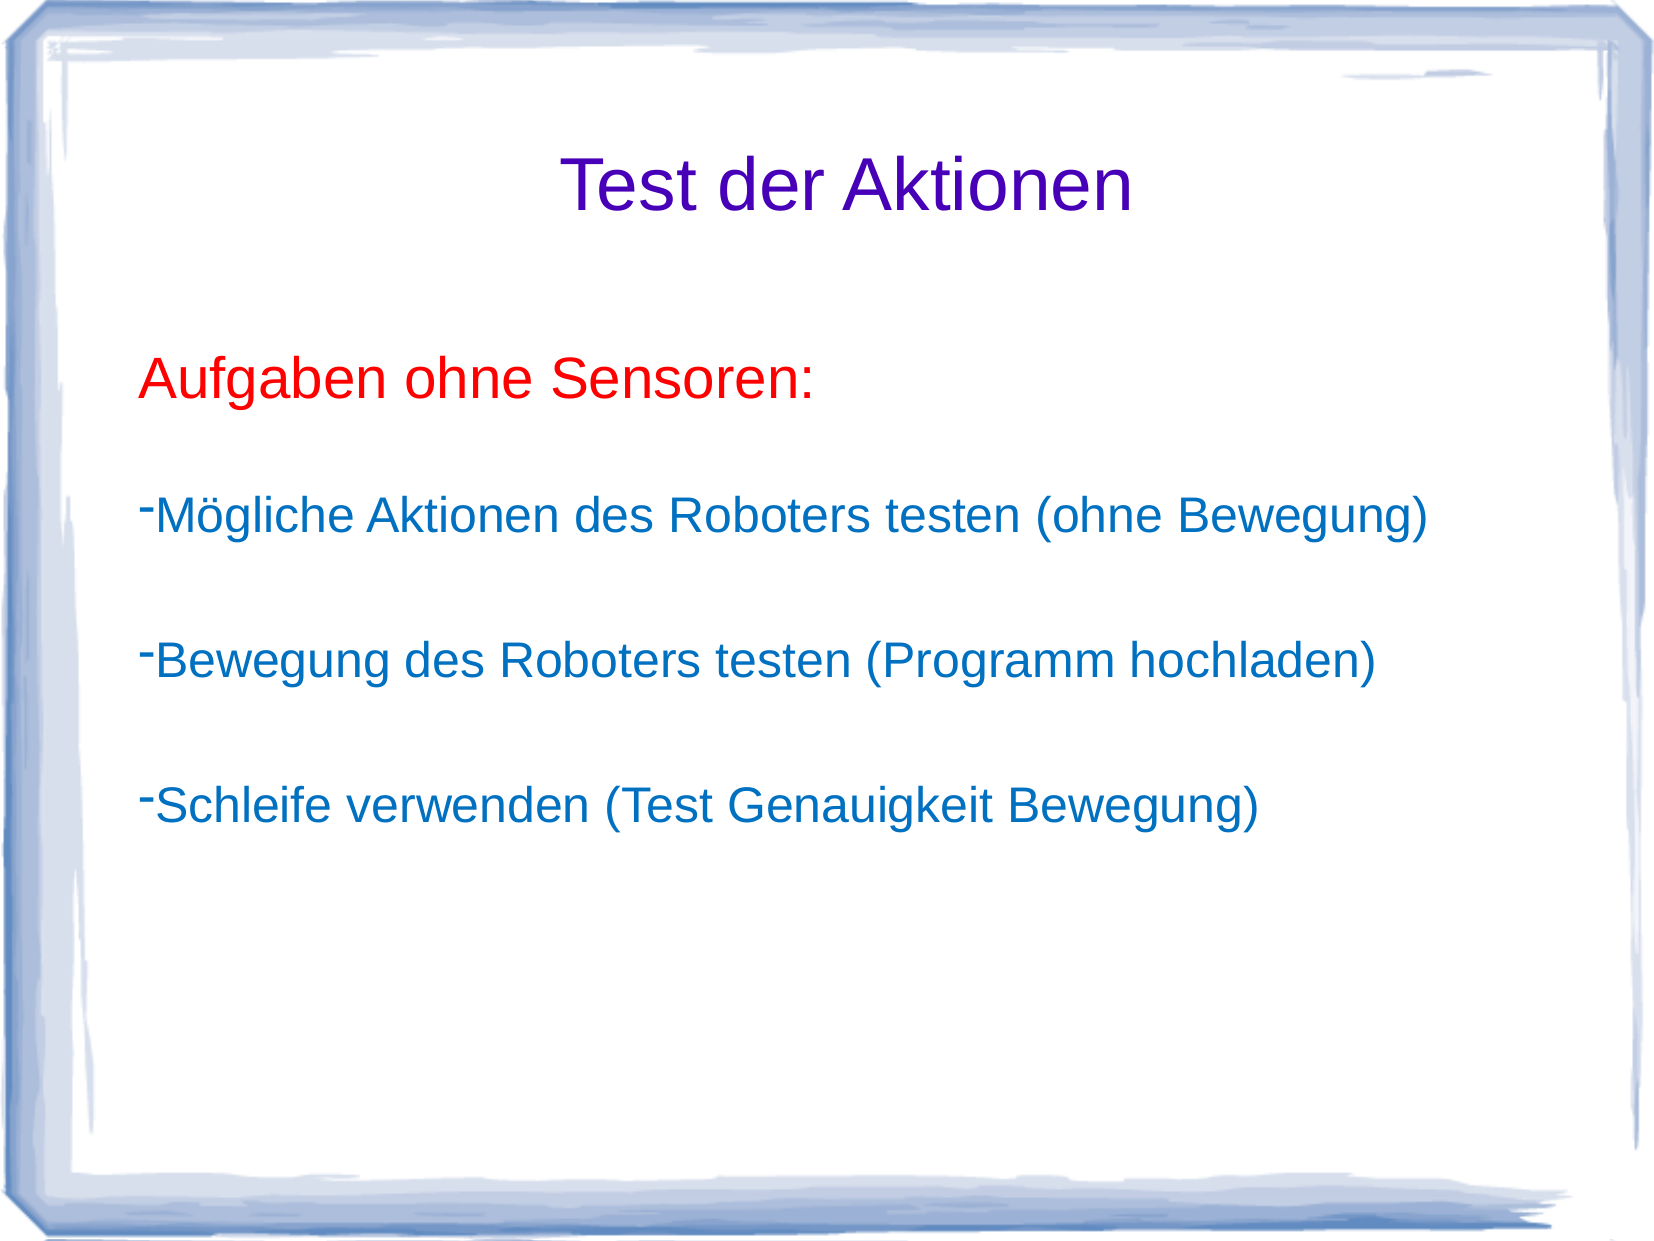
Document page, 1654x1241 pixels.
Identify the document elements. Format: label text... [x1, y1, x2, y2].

picture [0, 0, 1654, 1241]
text_box Test der Aktionen Aufgaben ohne Sensoren: Mögliche Aktionen des Roboters testen (ohne Bewegung) Bewegung des Roboters testen (Programm hochladen) Schleife verwenden (Test Genauigkeit Bewegung) [123, 127, 1571, 947]
